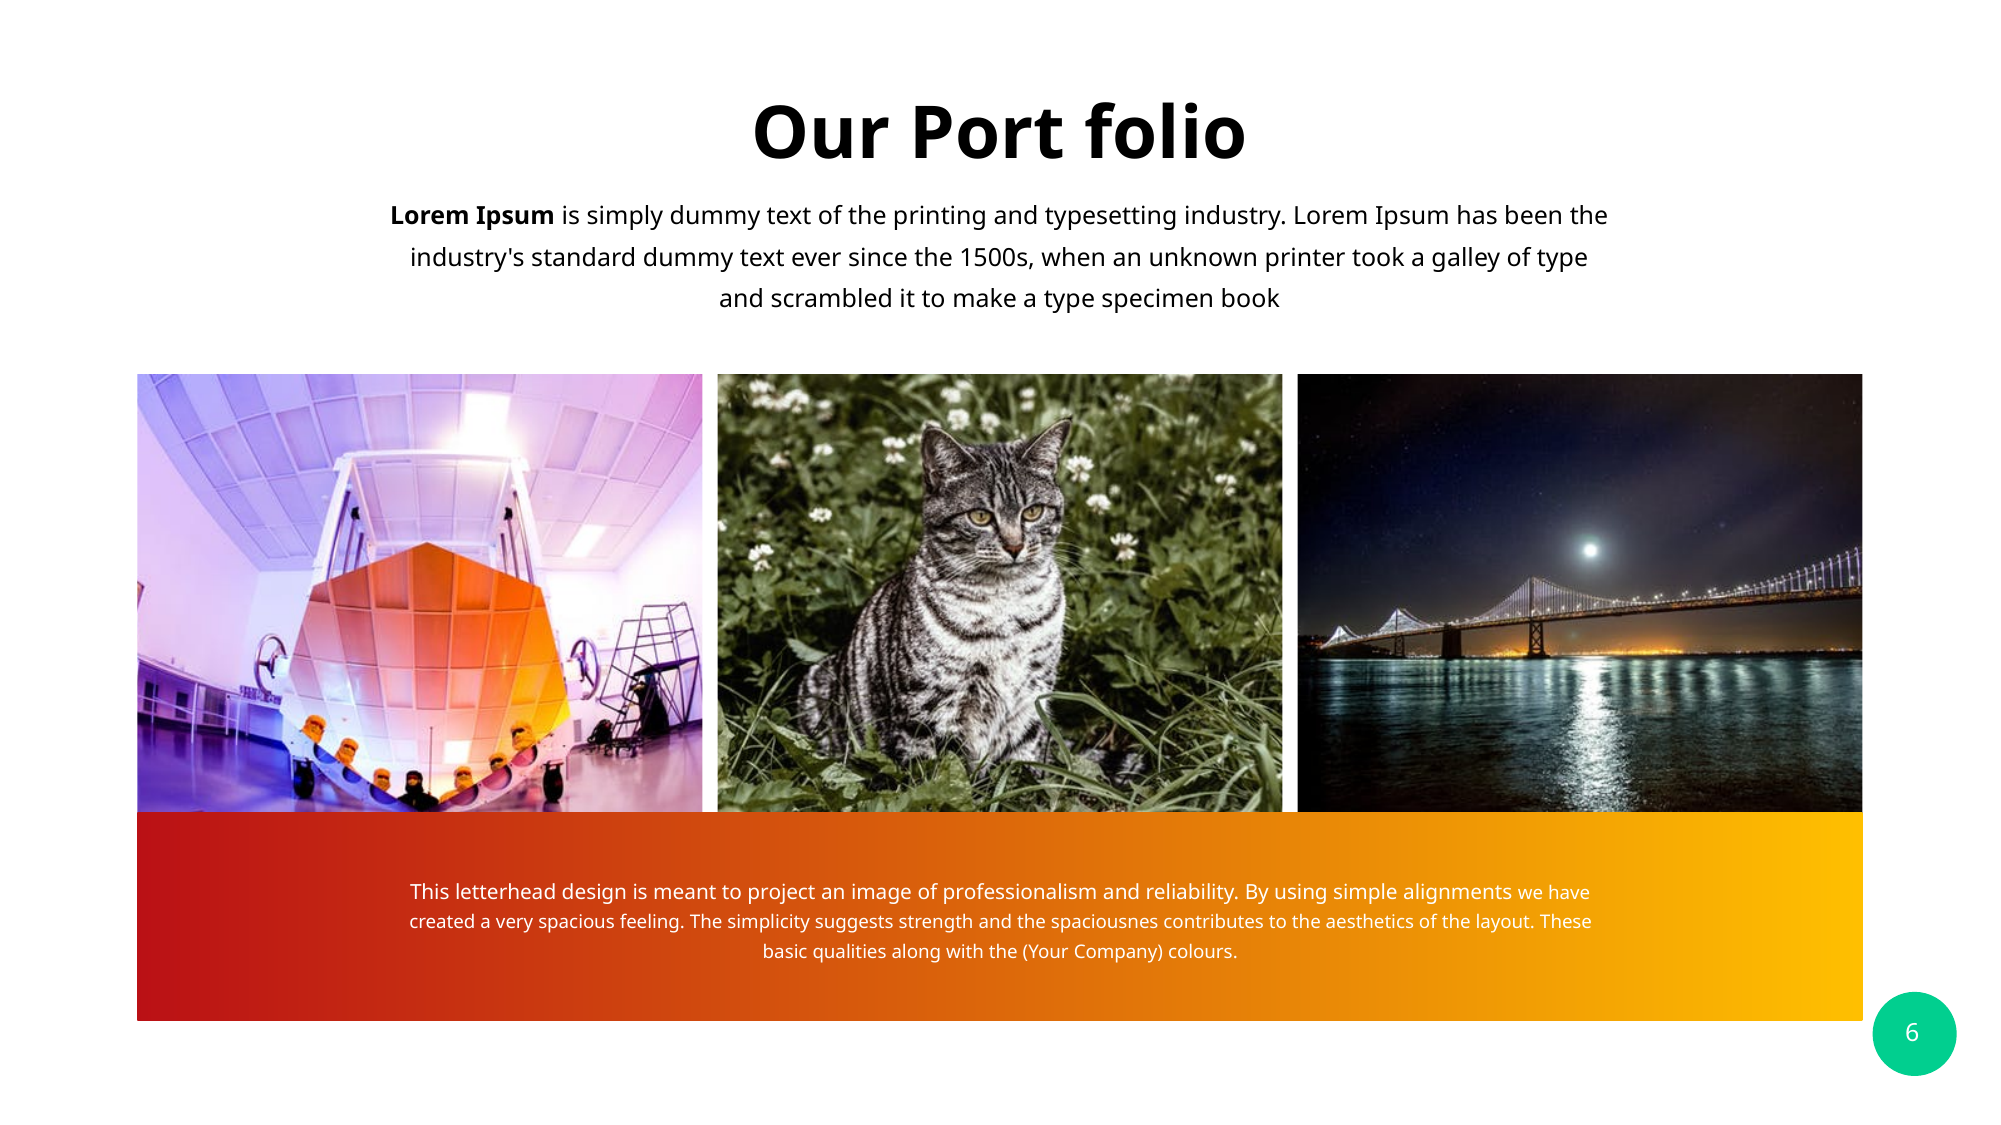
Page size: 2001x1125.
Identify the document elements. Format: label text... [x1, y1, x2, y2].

text_box [137, 812, 1863, 1021]
picture [137, 374, 703, 813]
slide_number 6 [1876, 1008, 1949, 1060]
text_box This letterhead design is meant to project an image of professionalism and reliability. By using simple alignments we have created a very spacious feeling. The simplicity suggests strength and the spaciousnes contributes to the aesthetics of the layout. These basic qualities along with the (Your Company) colours. [390, 859, 1610, 974]
picture [717, 374, 1283, 813]
text_box Lorem Ipsum is simply dummy text of the printing and typesetting industry. Lorem Ipsum has been the industry's standard dummy text ever since the 1500s, when an unknown printer took a galley of type and scrambled it to make a type specimen book [372, 180, 1628, 321]
picture [1297, 374, 1863, 813]
title Our Port folio [137, 33, 1863, 237]
